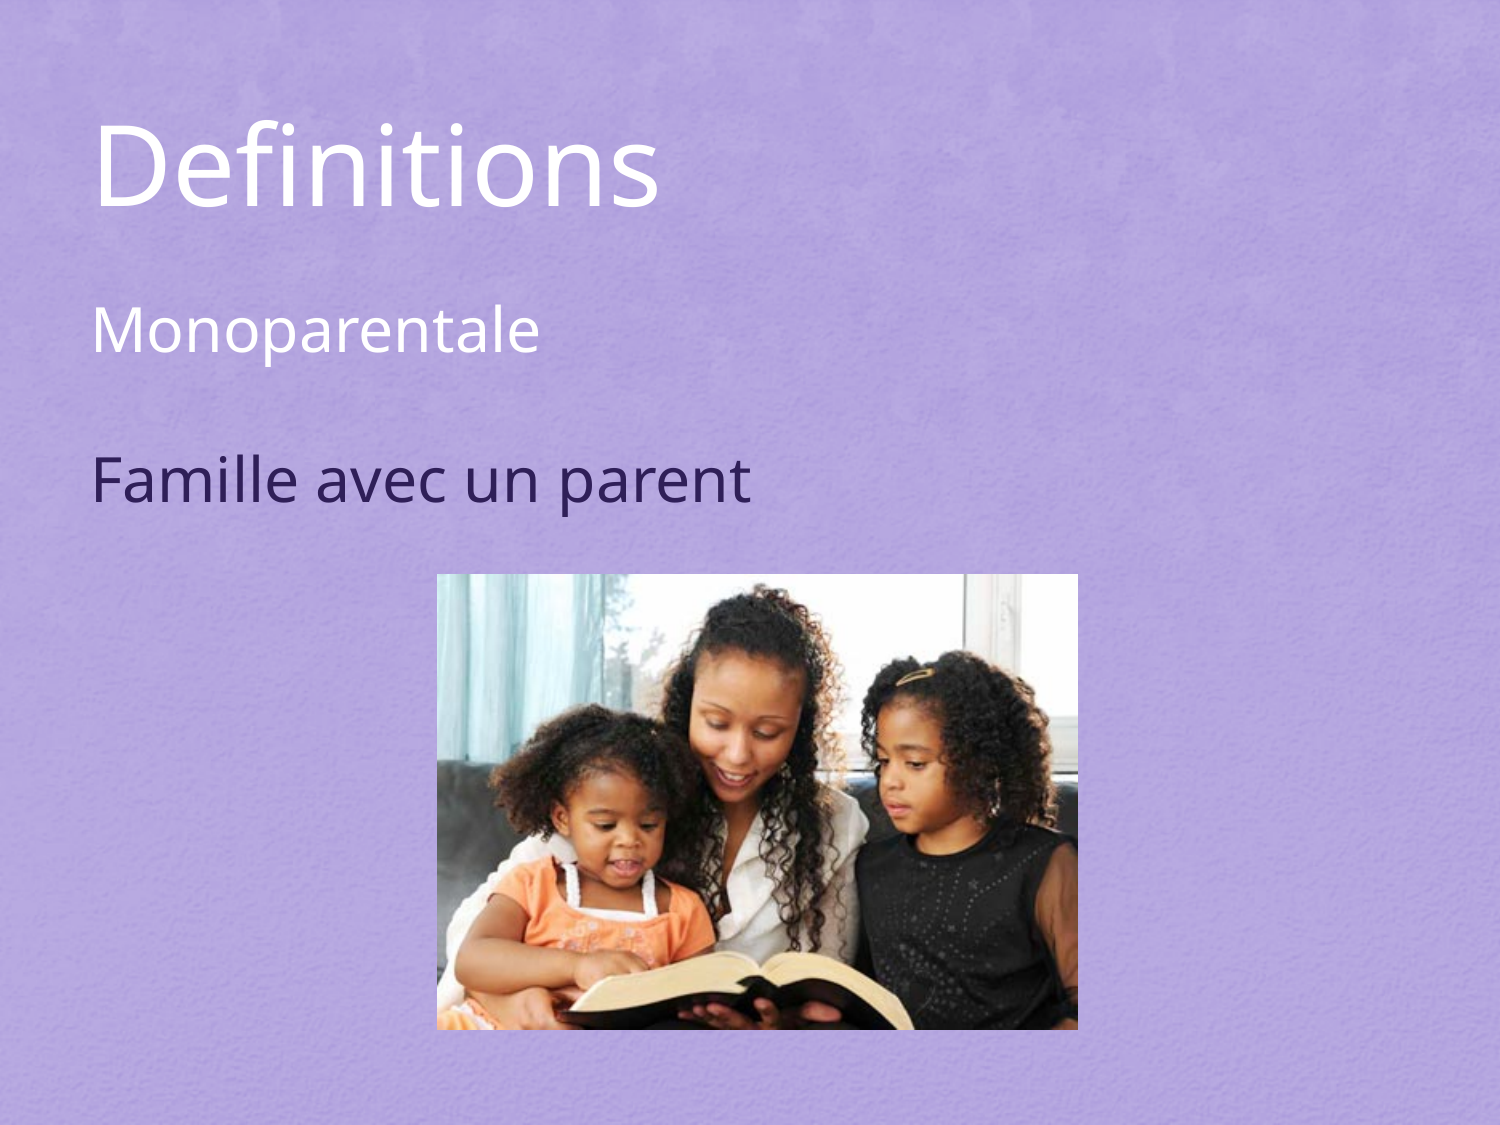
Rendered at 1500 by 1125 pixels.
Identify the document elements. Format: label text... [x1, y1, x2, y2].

title Definitions [75, 22, 1276, 244]
picture [434, 572, 1080, 1032]
list Monoparentale Famille avec un parent [75, 275, 1425, 1069]
